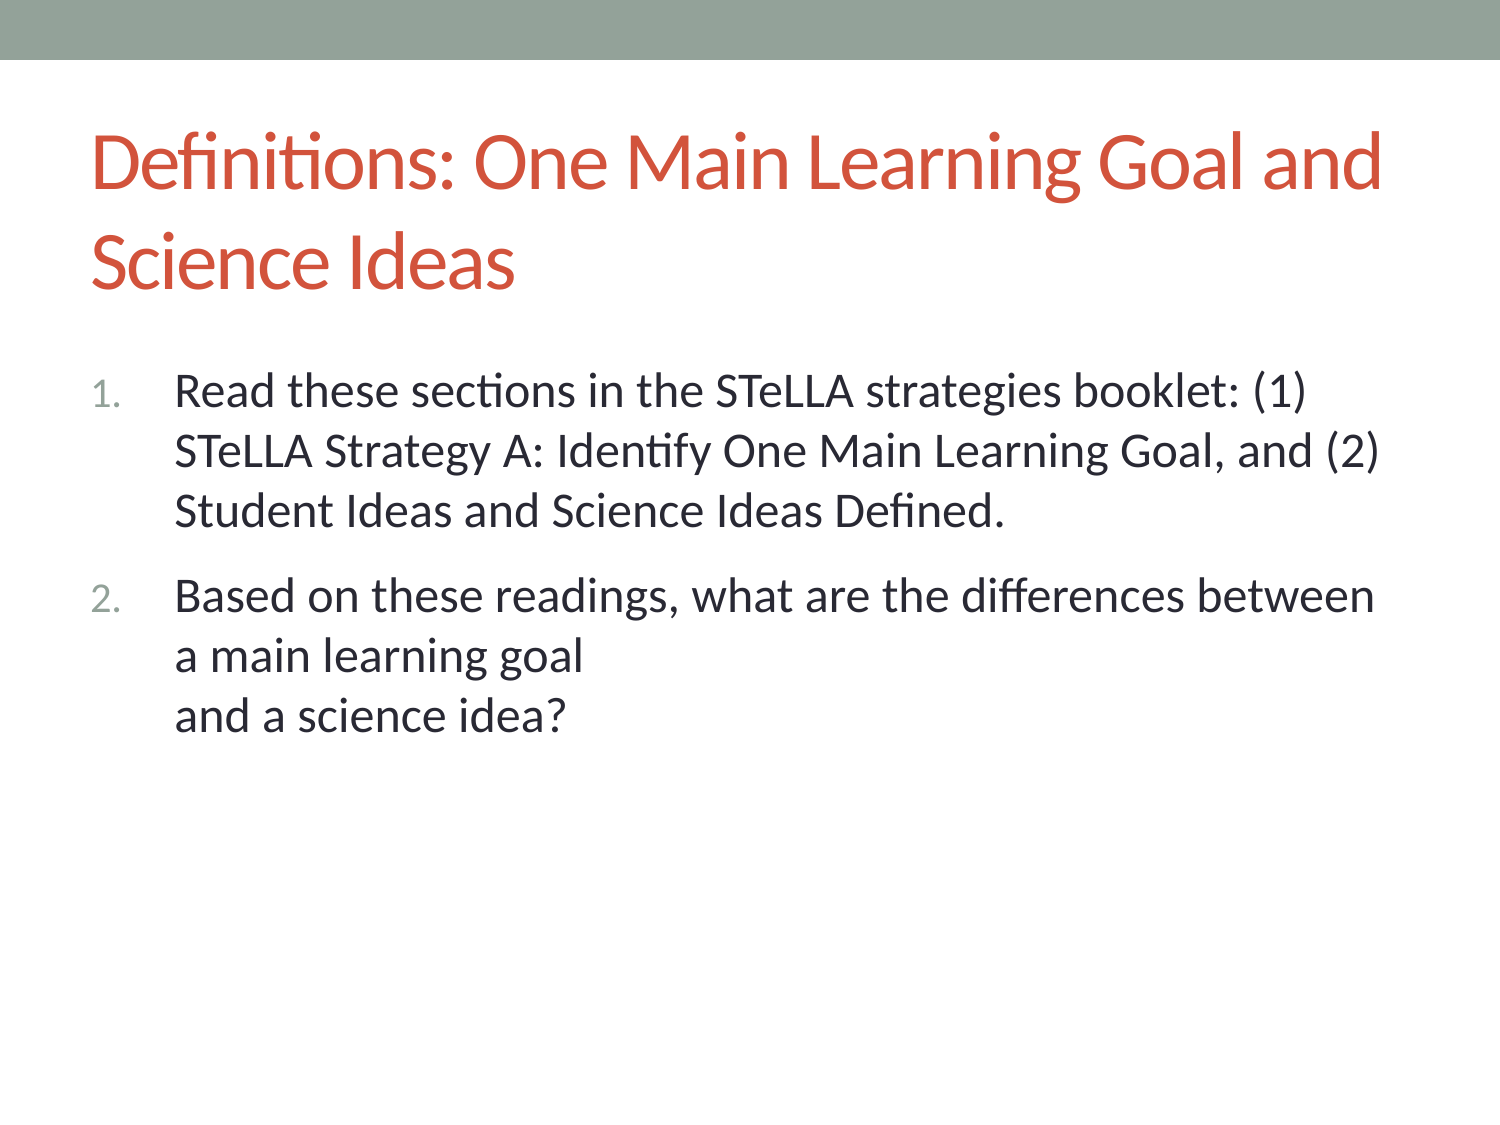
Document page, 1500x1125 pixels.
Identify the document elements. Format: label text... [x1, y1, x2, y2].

title Definitions: One Main Learning Goal and Science Ideas [75, 112, 1425, 300]
list Read these sections in the STeLLA strategies booklet: (1) STeLLA Strategy A: Identify One Main Learning Goal, and (2) Student Ideas and Science Ideas Defined. Based on these readings, what are the differences between a main learning goal and a science idea? [75, 350, 1425, 1093]
